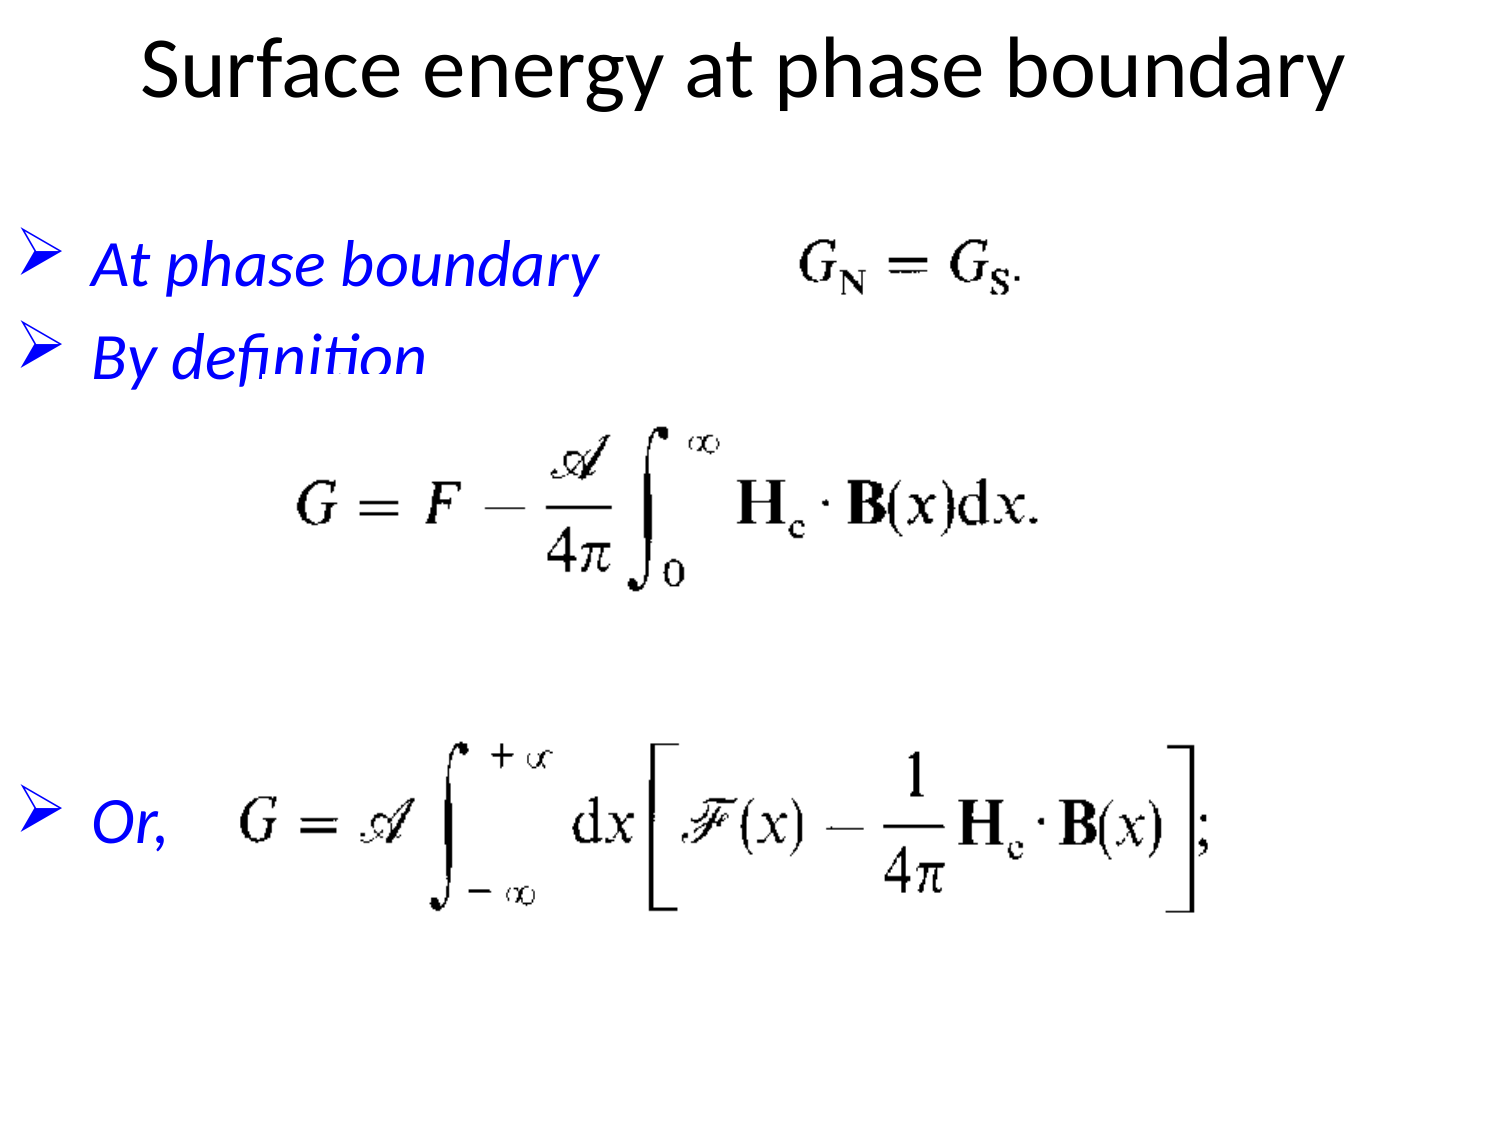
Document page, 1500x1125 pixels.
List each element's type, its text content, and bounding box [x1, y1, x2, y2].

subtitle At phase boundary By definition Or, [0, 212, 1500, 1125]
picture [262, 374, 1082, 615]
picture [774, 212, 1038, 325]
title Surface energy at phase boundary [125, 0, 1363, 125]
picture [199, 699, 1251, 952]
